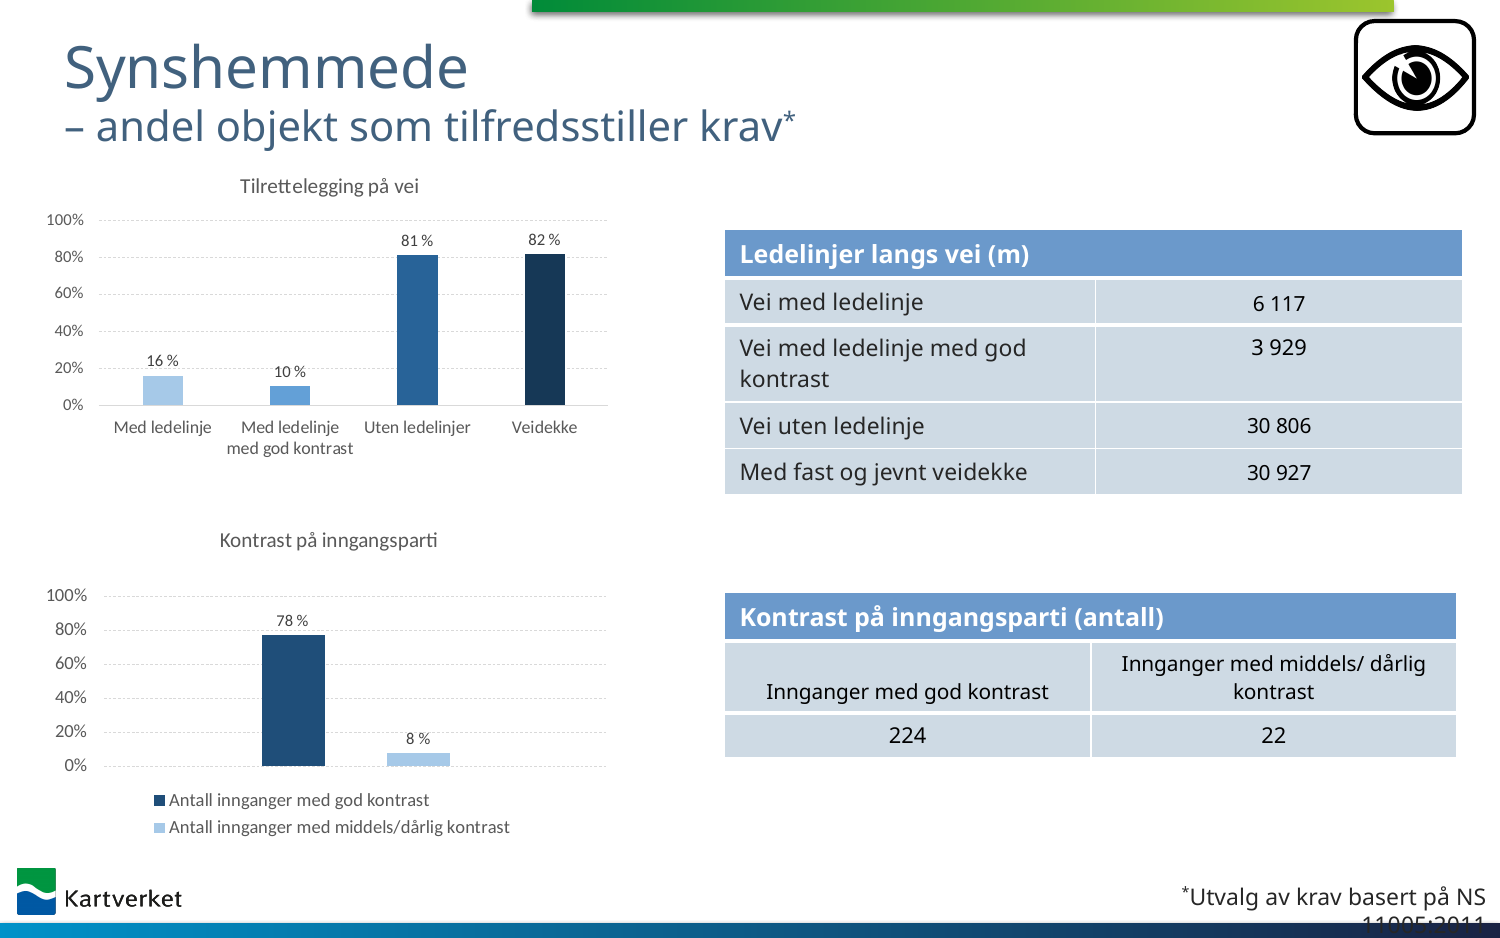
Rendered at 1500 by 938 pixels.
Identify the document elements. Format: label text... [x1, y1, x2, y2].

table_header Ledelinjer langs vei (m) [725, 230, 1462, 276]
table_cell 224 [725, 715, 1090, 757]
table_header Kontrast på inngangsparti (antall) [725, 593, 1456, 639]
table_cell 30 927 [1096, 449, 1462, 494]
table_cell Vei uten ledelinje [725, 403, 1095, 448]
table_cell Med fast og jevnt veidekke [725, 449, 1095, 494]
table_cell 22 [1092, 715, 1456, 757]
table_cell 3 929 [1096, 327, 1462, 401]
picture [41, 520, 617, 846]
table_cell 6 117 [1096, 280, 1462, 323]
table_cell Innganger med god kontrast [725, 643, 1090, 711]
table_cell 30 806 [1096, 403, 1462, 448]
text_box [1355, 20, 1475, 134]
picture [41, 166, 618, 492]
text_box Synshemmede – andel objekt som tilfredsstiller krav* [49, 24, 1431, 158]
table_cell Vei med ledelinje [725, 280, 1095, 323]
text_box *Utvalg av krav basert på NS 11005:2011 [1068, 873, 1500, 938]
table_cell Vei med ledelinje med god kontrast [725, 327, 1095, 401]
table_cell Innganger med middels/ dårlig kontrast [1092, 643, 1456, 711]
